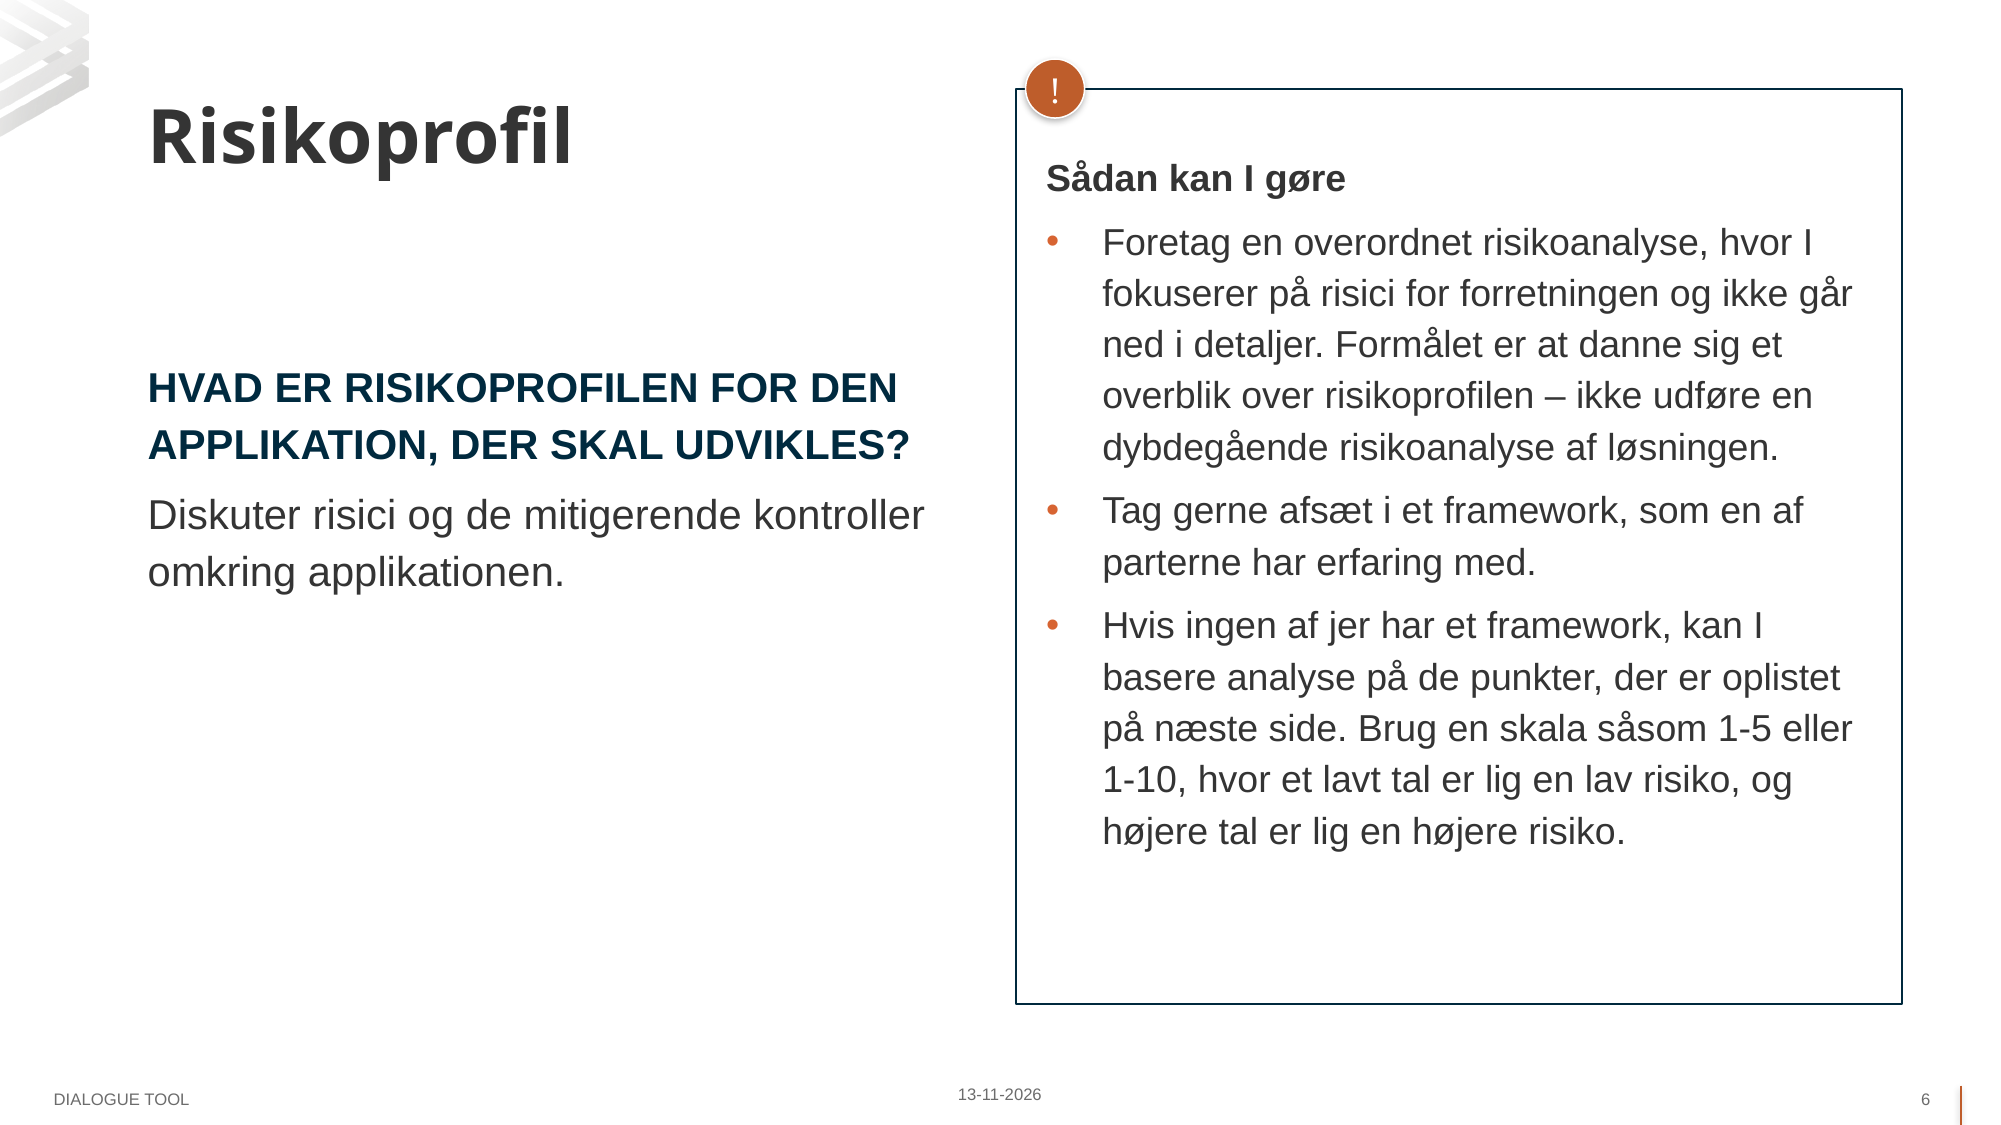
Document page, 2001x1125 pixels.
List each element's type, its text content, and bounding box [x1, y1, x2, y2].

list Sådan kan I gøre Foretag en overordnet risikoanalyse, hvor I fokuserer på risici for forretningen og ikke går ned i detaljer. Formålet er at danne sig et overblik over risikoprofilen – ikke udføre en dybdegående risikoanalyse af løsningen. Tag gerne afsæt i et framework, som en af parterne har erfaring med. Hvis ingen af jer har et framework, kan I basere analyse på de punkter, der er oplistet på næste side. Brug en skala såsom 1-5 eller 1-10, hvor et lavt tal er lig en lav risiko, og højere tal er lig en højere risiko. [1015, 88, 1903, 1005]
text_box ! [1024, 58, 1086, 119]
picture [0, 0, 89, 182]
title Risikoprofil [147, 88, 945, 271]
slide_number 6 [1852, 1081, 1946, 1112]
list Hvad er risikoprofilen for den applikation, der skal udvikles? Diskuter risici og de mitigerende kontroller omkring applikationen. [147, 354, 945, 991]
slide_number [793, 1076, 1207, 1112]
footer DIALOGUE TOOL [38, 1081, 326, 1112]
